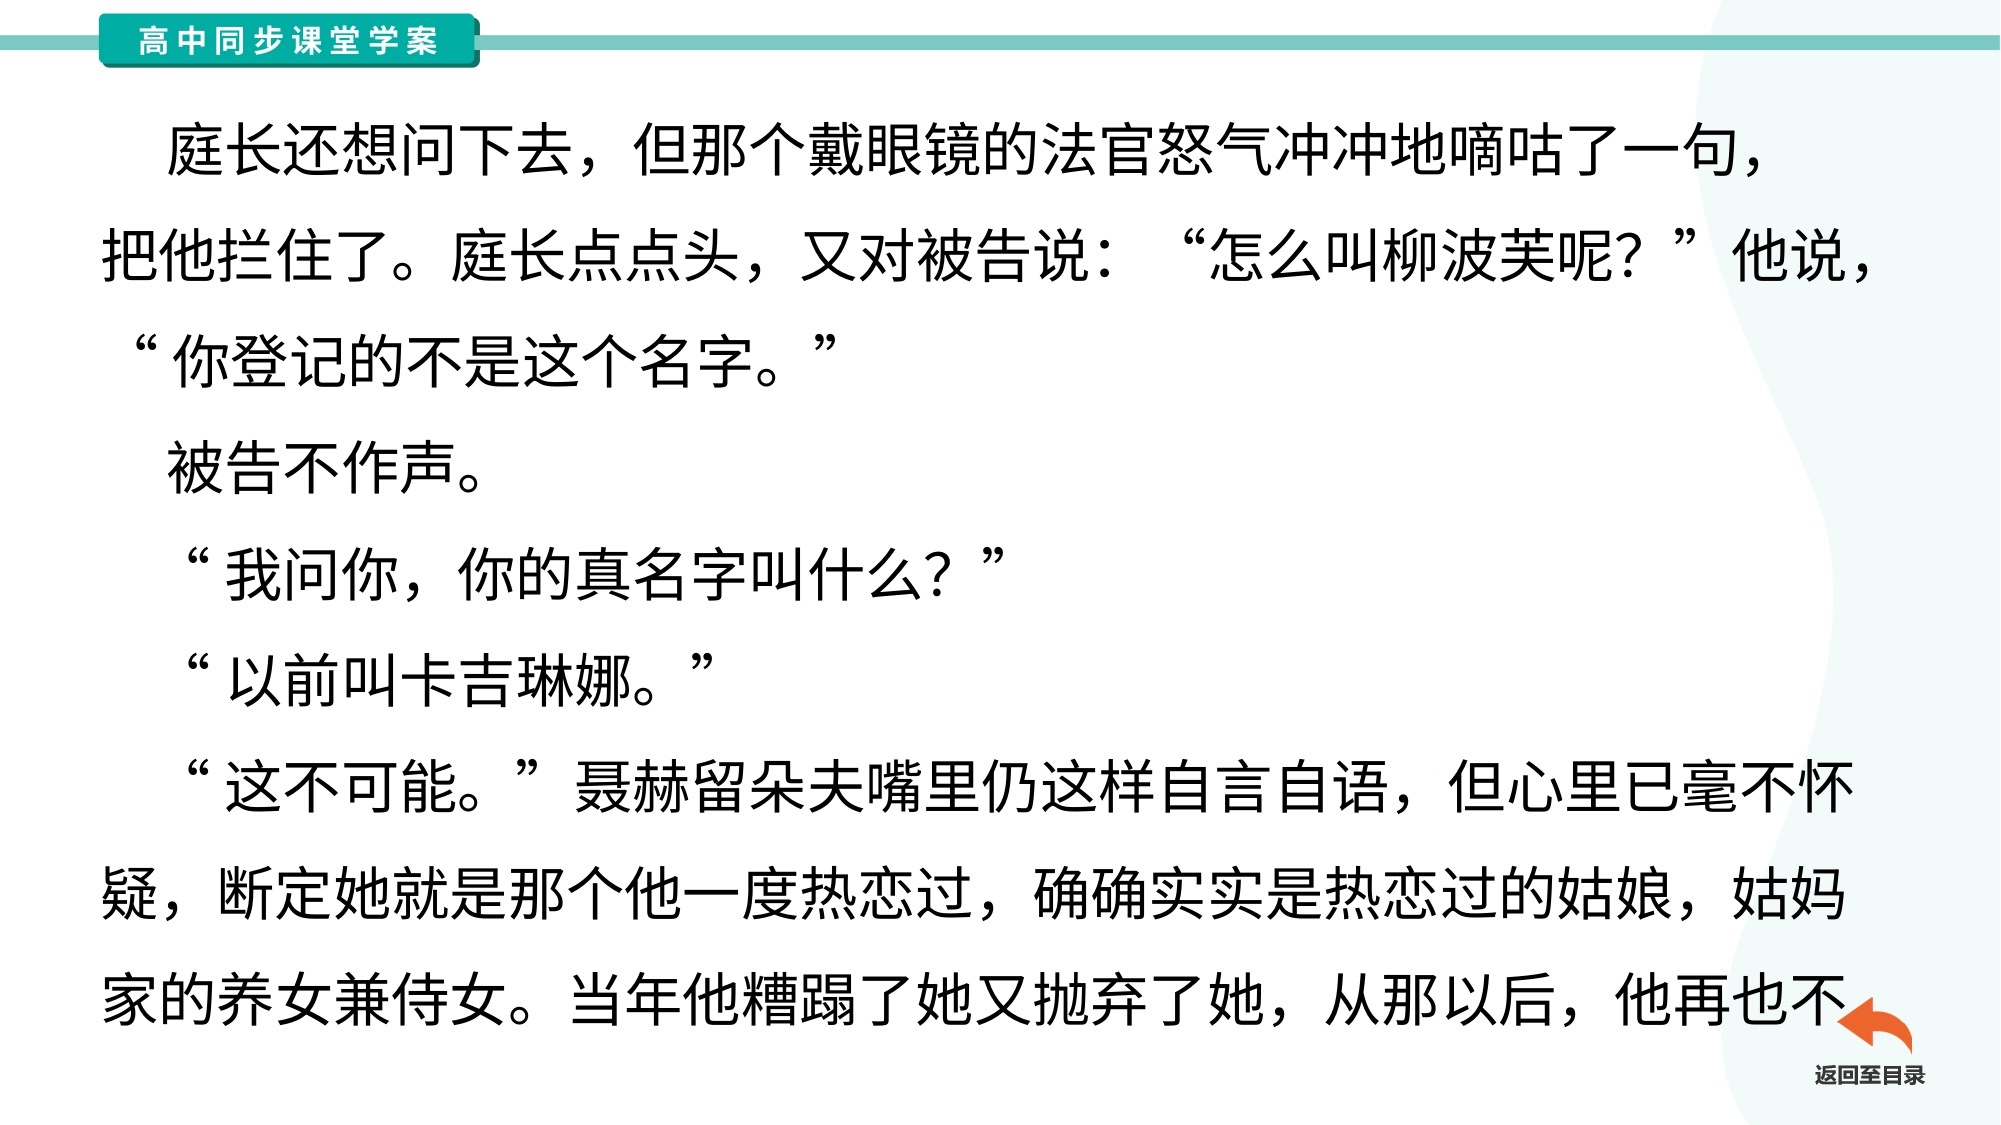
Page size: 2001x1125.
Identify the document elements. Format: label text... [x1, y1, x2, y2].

picture [0, 0, 2000, 1125]
text_box 庭长还想问下去，但那个戴眼镜的法官怒气冲冲地嘀咕了一句， 把他拦住了。庭长点点头，又对被告说：“怎么叫柳波芙呢？”他说， “你登记的不是这个名字。” 被告不作声。 “我问你，你的真名字叫什么？” “以前叫卡吉琳娜。” “这不可能。”聂赫留朵夫嘴里仍这样自言自语，但心里已毫不怀 疑，断定她就是那个他一度热恋过，确确实实是热恋过的姑娘，姑妈 家的养女兼侍女。当年他糟蹋了她又抛弃了她，从那以后，他再也不 [100, 76, 1899, 1033]
